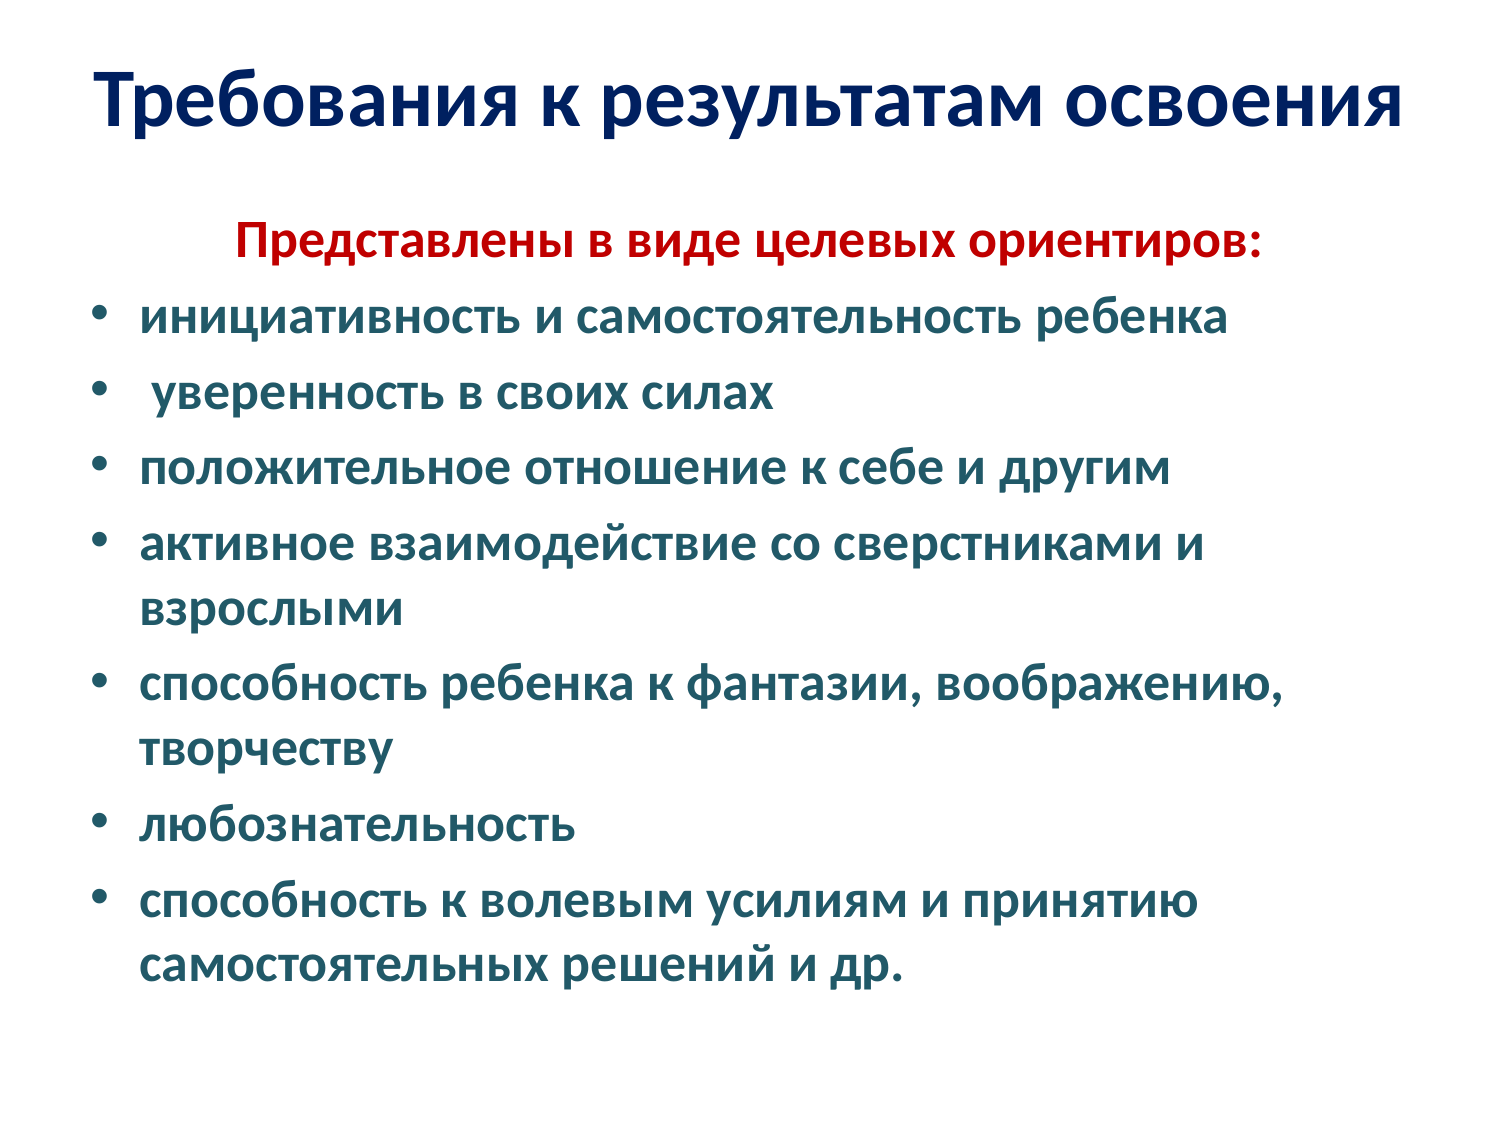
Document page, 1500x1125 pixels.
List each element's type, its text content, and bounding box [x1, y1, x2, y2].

list Представлены в виде целевых ориентиров: инициативность и самостоятельность ребенка уверенность в своих силах положительное отношение к себе и другим активное взаимодействие со сверстниками и взрослыми способность ребенка к фантазии, воображению, творчеству любознательность способность к волевым усилиям и принятию самостоятельных решений и др. [75, 196, 1425, 1005]
title Требования к результатам освоения [75, 19, 1425, 169]
